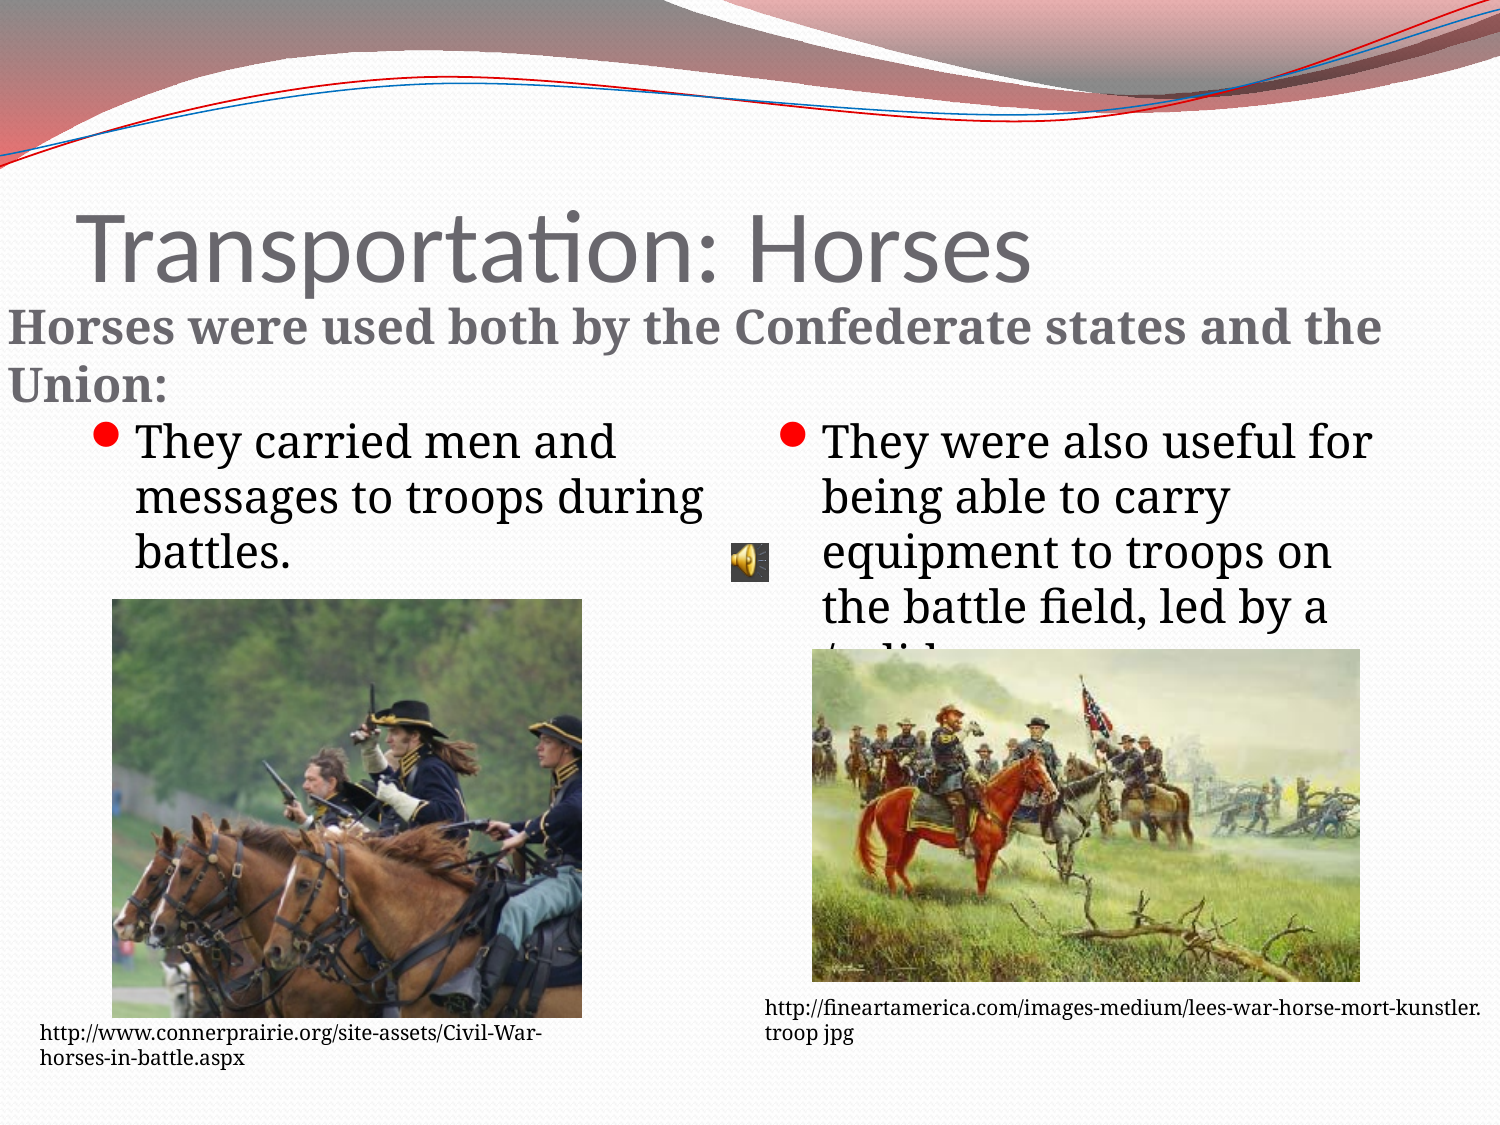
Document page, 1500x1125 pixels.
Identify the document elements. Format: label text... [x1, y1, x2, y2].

title Transportation: Horses [75, 115, 1425, 299]
picture [812, 649, 1360, 982]
text_box http://www.connerprairie.org/site-assets/Civil-War-horses-in-battle.aspx [24, 1012, 600, 1078]
list They carried men and messages to troops during battles. [75, 412, 738, 1044]
list Horses were used both by the Confederate states and the Union: [0, 299, 1500, 409]
picture [112, 599, 582, 1018]
text_box http://fineartamerica.com/images-medium/lees-war-horse-mort-kunstler. troop jpg [749, 987, 1500, 1053]
list They were also useful for being able to carry equipment to troops on the battle field, led by a /solider. [761, 412, 1425, 987]
picture [729, 542, 771, 583]
